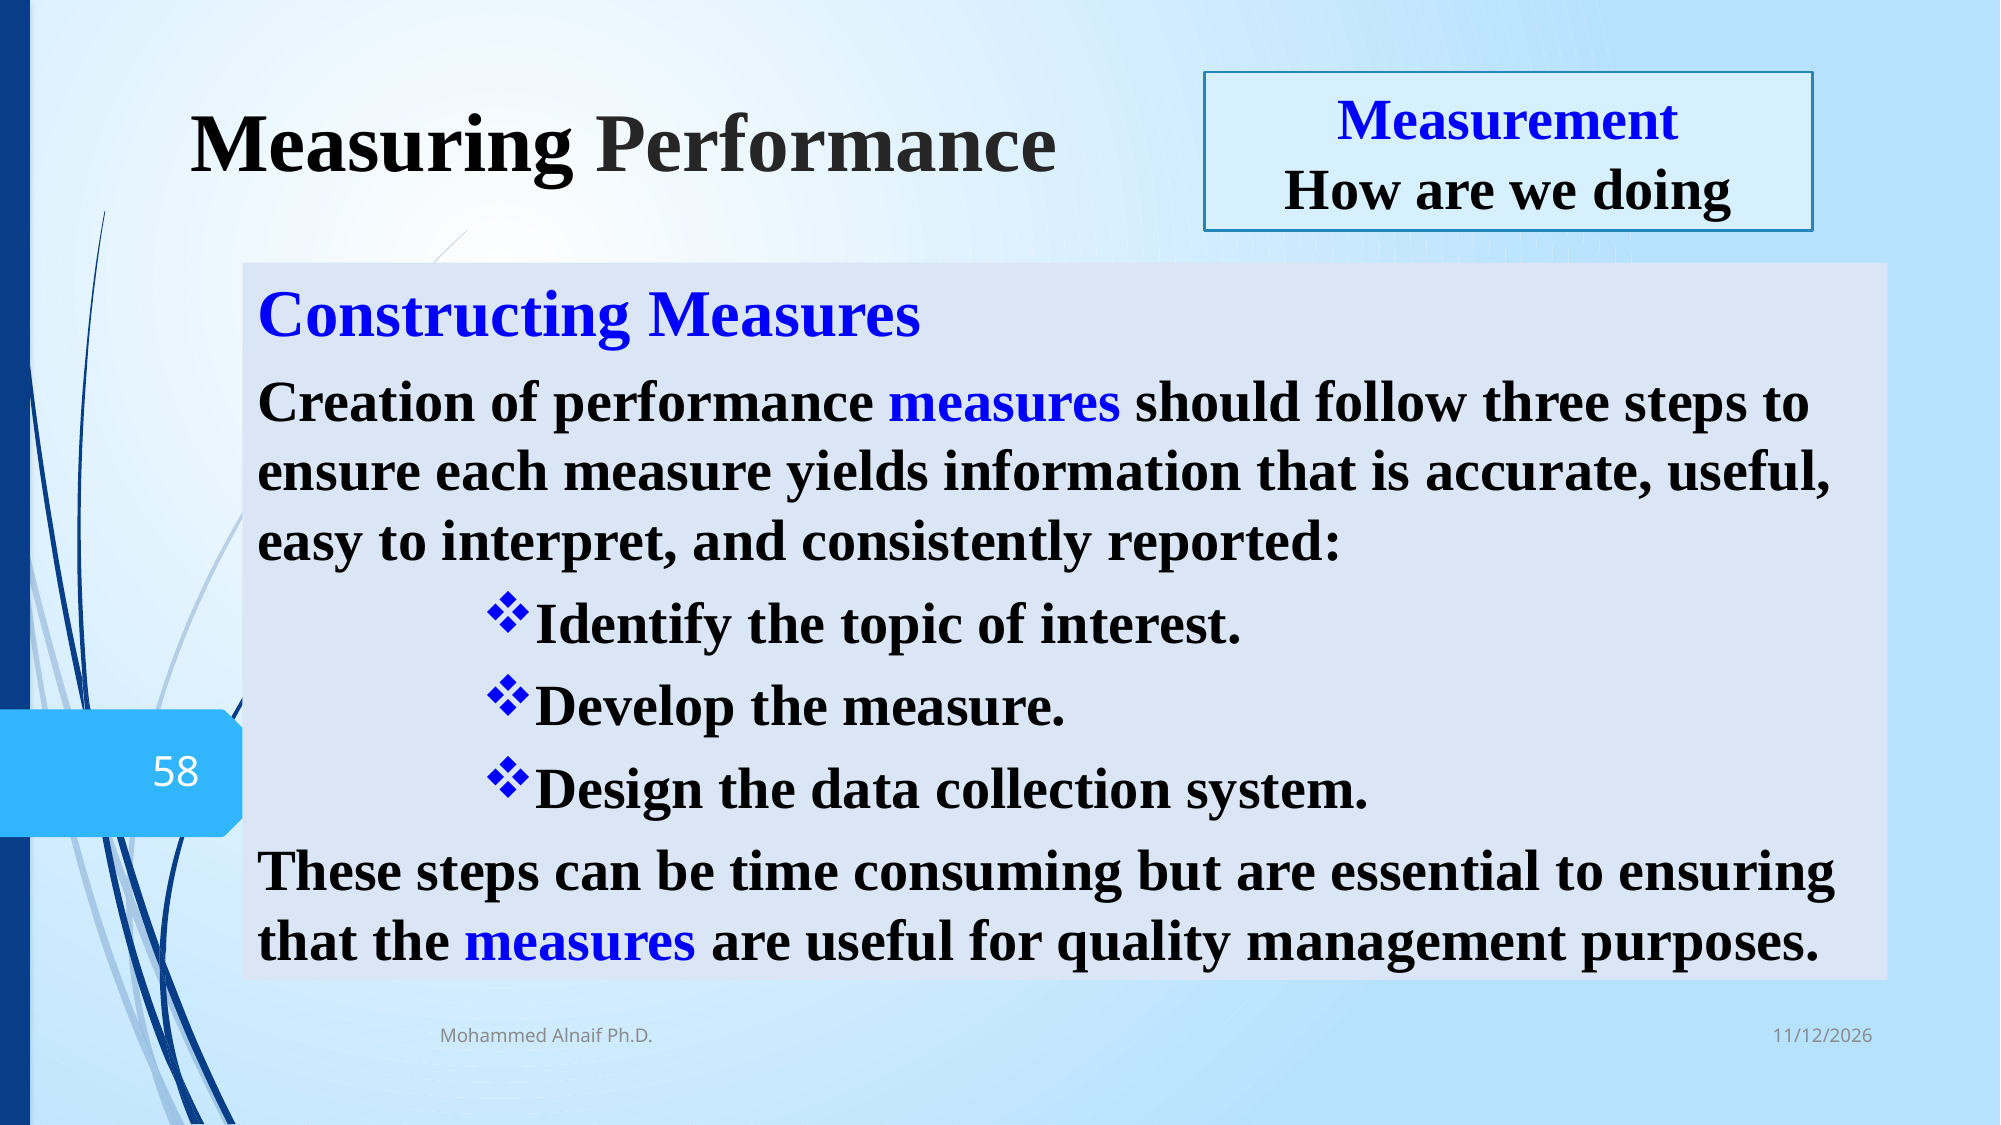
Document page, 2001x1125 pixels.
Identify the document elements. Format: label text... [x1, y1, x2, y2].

text_box Constructing Measures Creation of performance measures should follow three steps to ensure each measure yields information that is accurate, useful, easy to interpret, and consistently reported: Identify the topic of interest. Develop the measure. Design the data collection system. These steps can be time consuming but are essential to ensuring that the measures are useful for quality management purposes. [242, 262, 1888, 980]
slide_number 58 [87, 743, 216, 803]
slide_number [1699, 1005, 1888, 1067]
subtitle [86, 196, 1961, 1103]
title Measuring Performance [175, 42, 1122, 196]
text_box Measurement How are we doing [1203, 71, 1814, 232]
footer Mohammed Alnaif Ph.D. [424, 1006, 1675, 1067]
